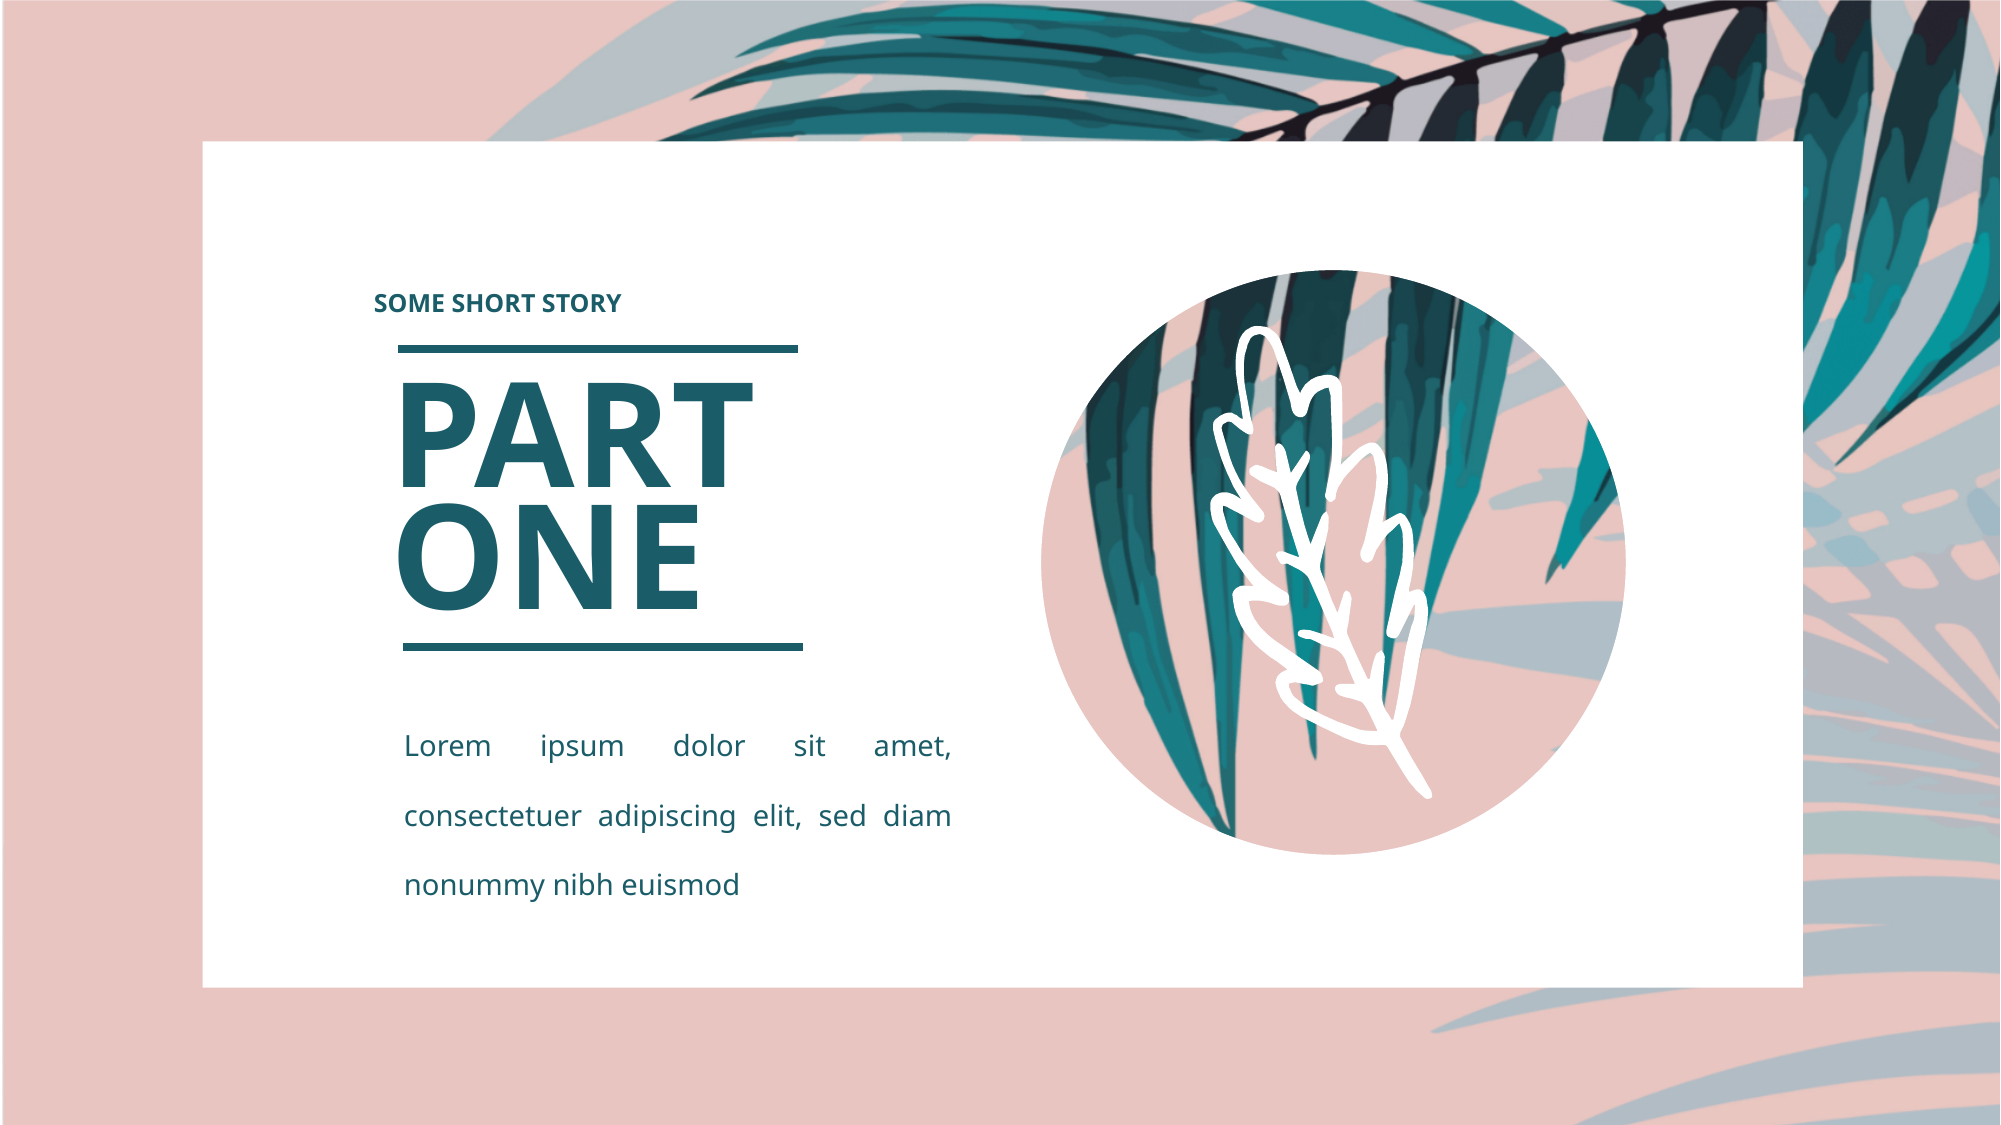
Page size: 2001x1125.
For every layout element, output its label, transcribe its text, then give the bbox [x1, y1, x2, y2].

text_box [1572, 141, 1803, 988]
text_box SOME SHORT STORY [358, 265, 442, 326]
text_box Lorem ipsum dolor sit amet, consectetuer adipiscing elit, sed diam nonummy nibh euismod [389, 684, 442, 874]
text_box PART ONE [375, 381, 442, 642]
text_box [202, 141, 442, 988]
picture [3, 0, 2000, 1125]
